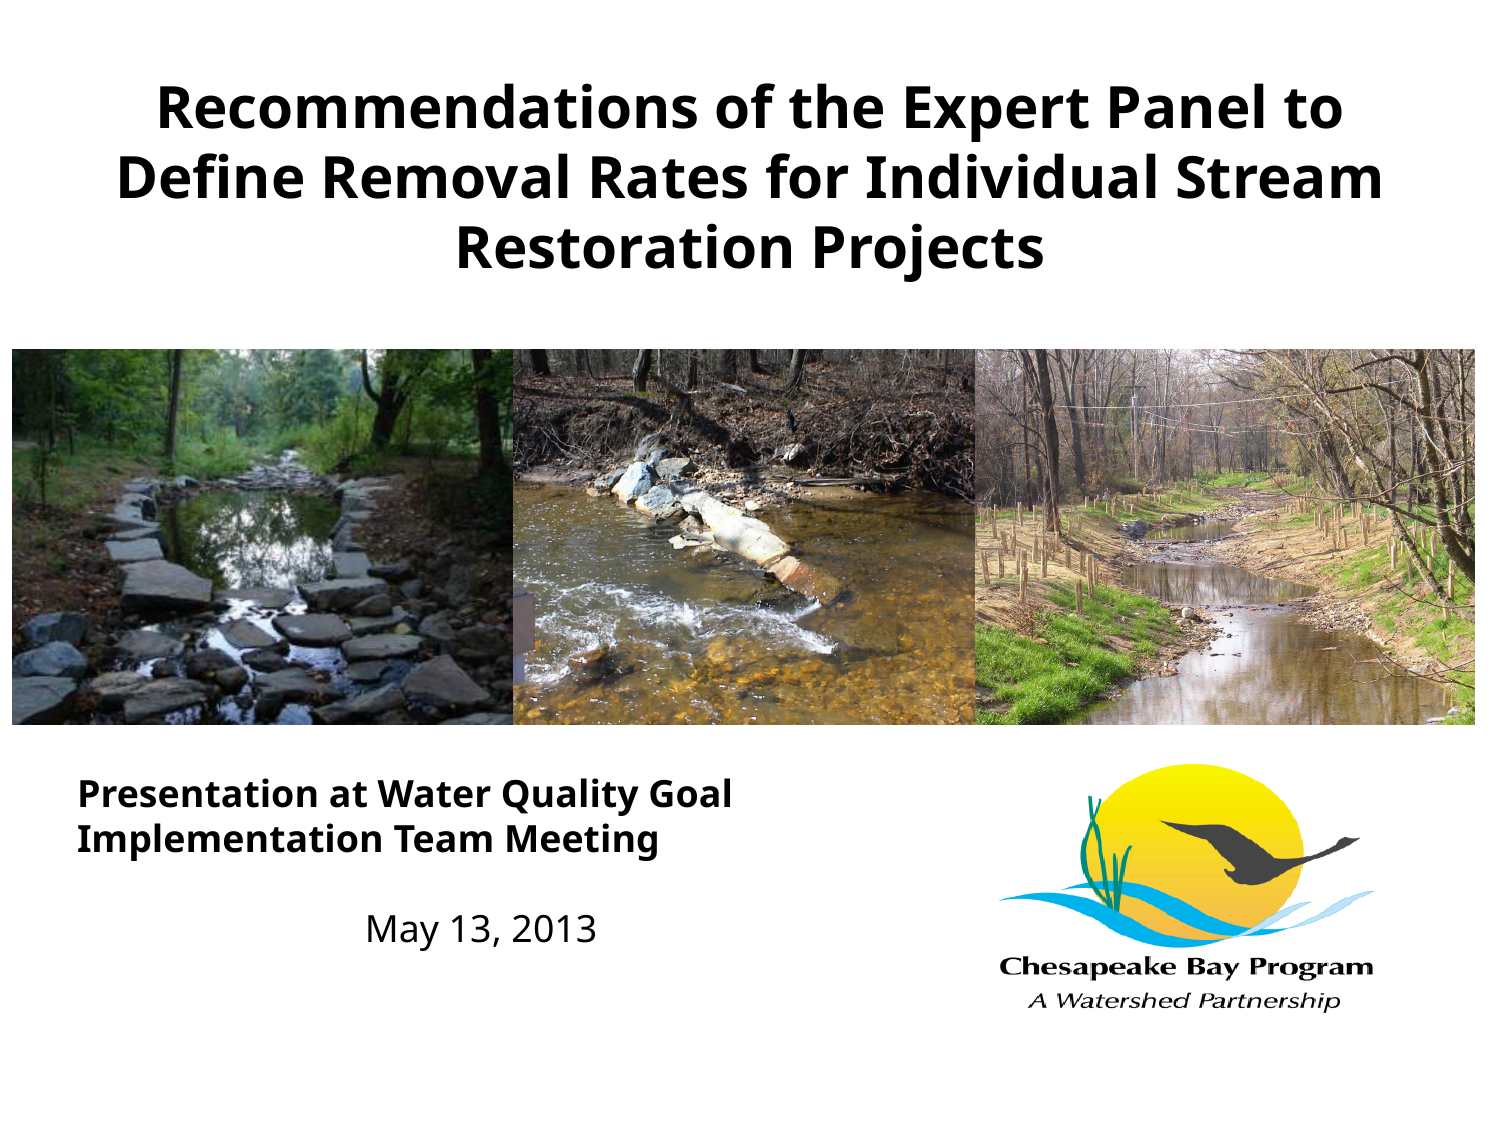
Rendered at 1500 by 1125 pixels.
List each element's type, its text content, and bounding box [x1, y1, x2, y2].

text_box Presentation at Water Quality Goal Implementation Team Meeting May 13, 2013 [62, 762, 900, 958]
title Recommendations of the Expert Panel to Define Removal Rates for Individual Stream Restoration Projects [87, 37, 1413, 313]
picture [12, 349, 1475, 726]
picture [999, 762, 1376, 1013]
